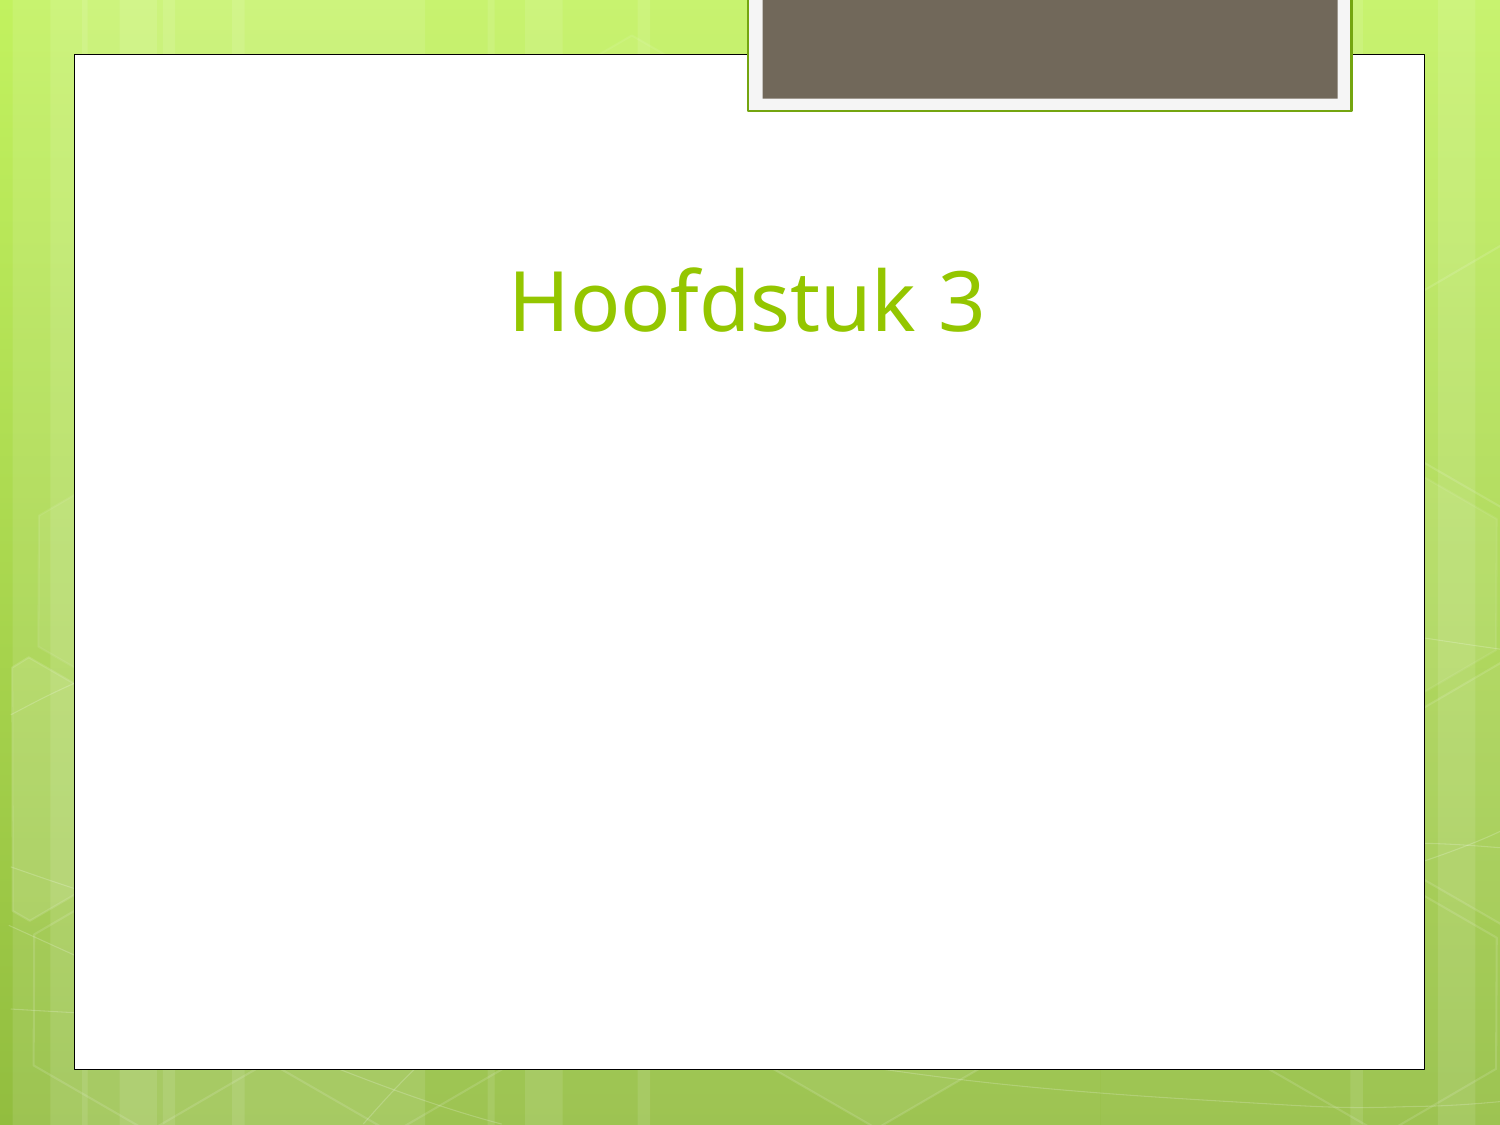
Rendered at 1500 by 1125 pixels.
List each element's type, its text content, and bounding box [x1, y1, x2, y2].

title Hoofdstuk 3 [171, 168, 1324, 357]
